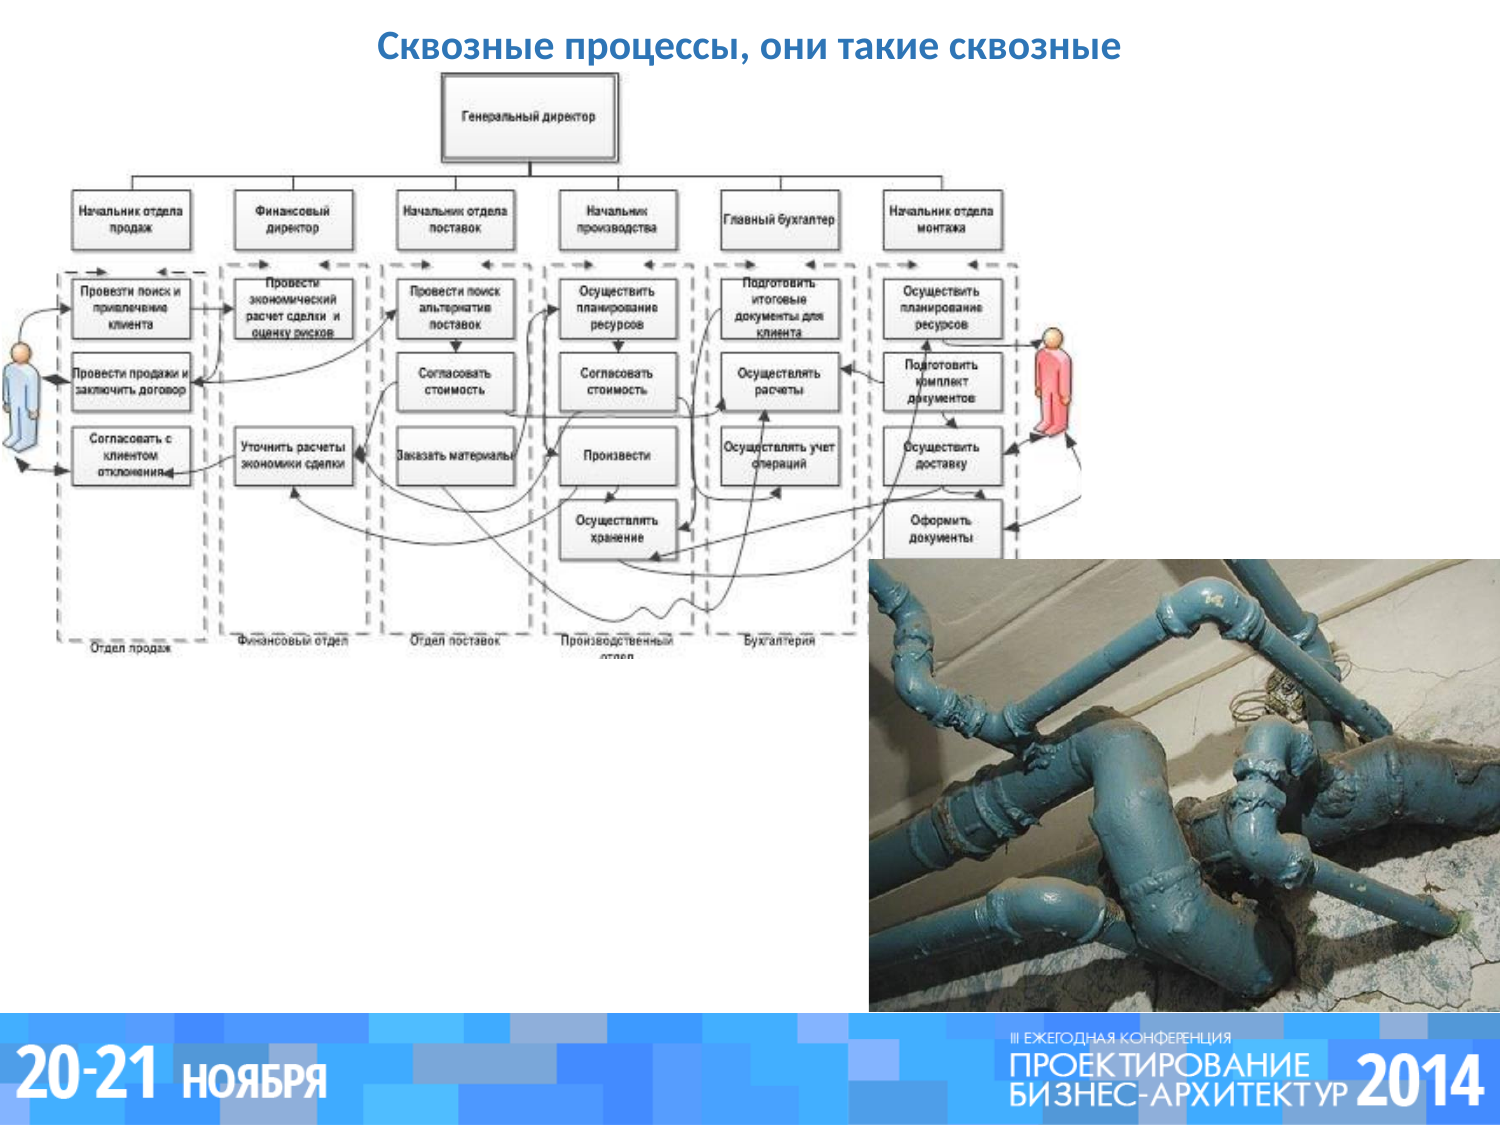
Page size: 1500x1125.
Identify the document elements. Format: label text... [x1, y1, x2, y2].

picture [0, 1013, 1500, 1125]
title Сквозные процессы, они такие сквозные [103, 6, 1397, 89]
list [1, 71, 1082, 659]
picture [868, 550, 1500, 1012]
